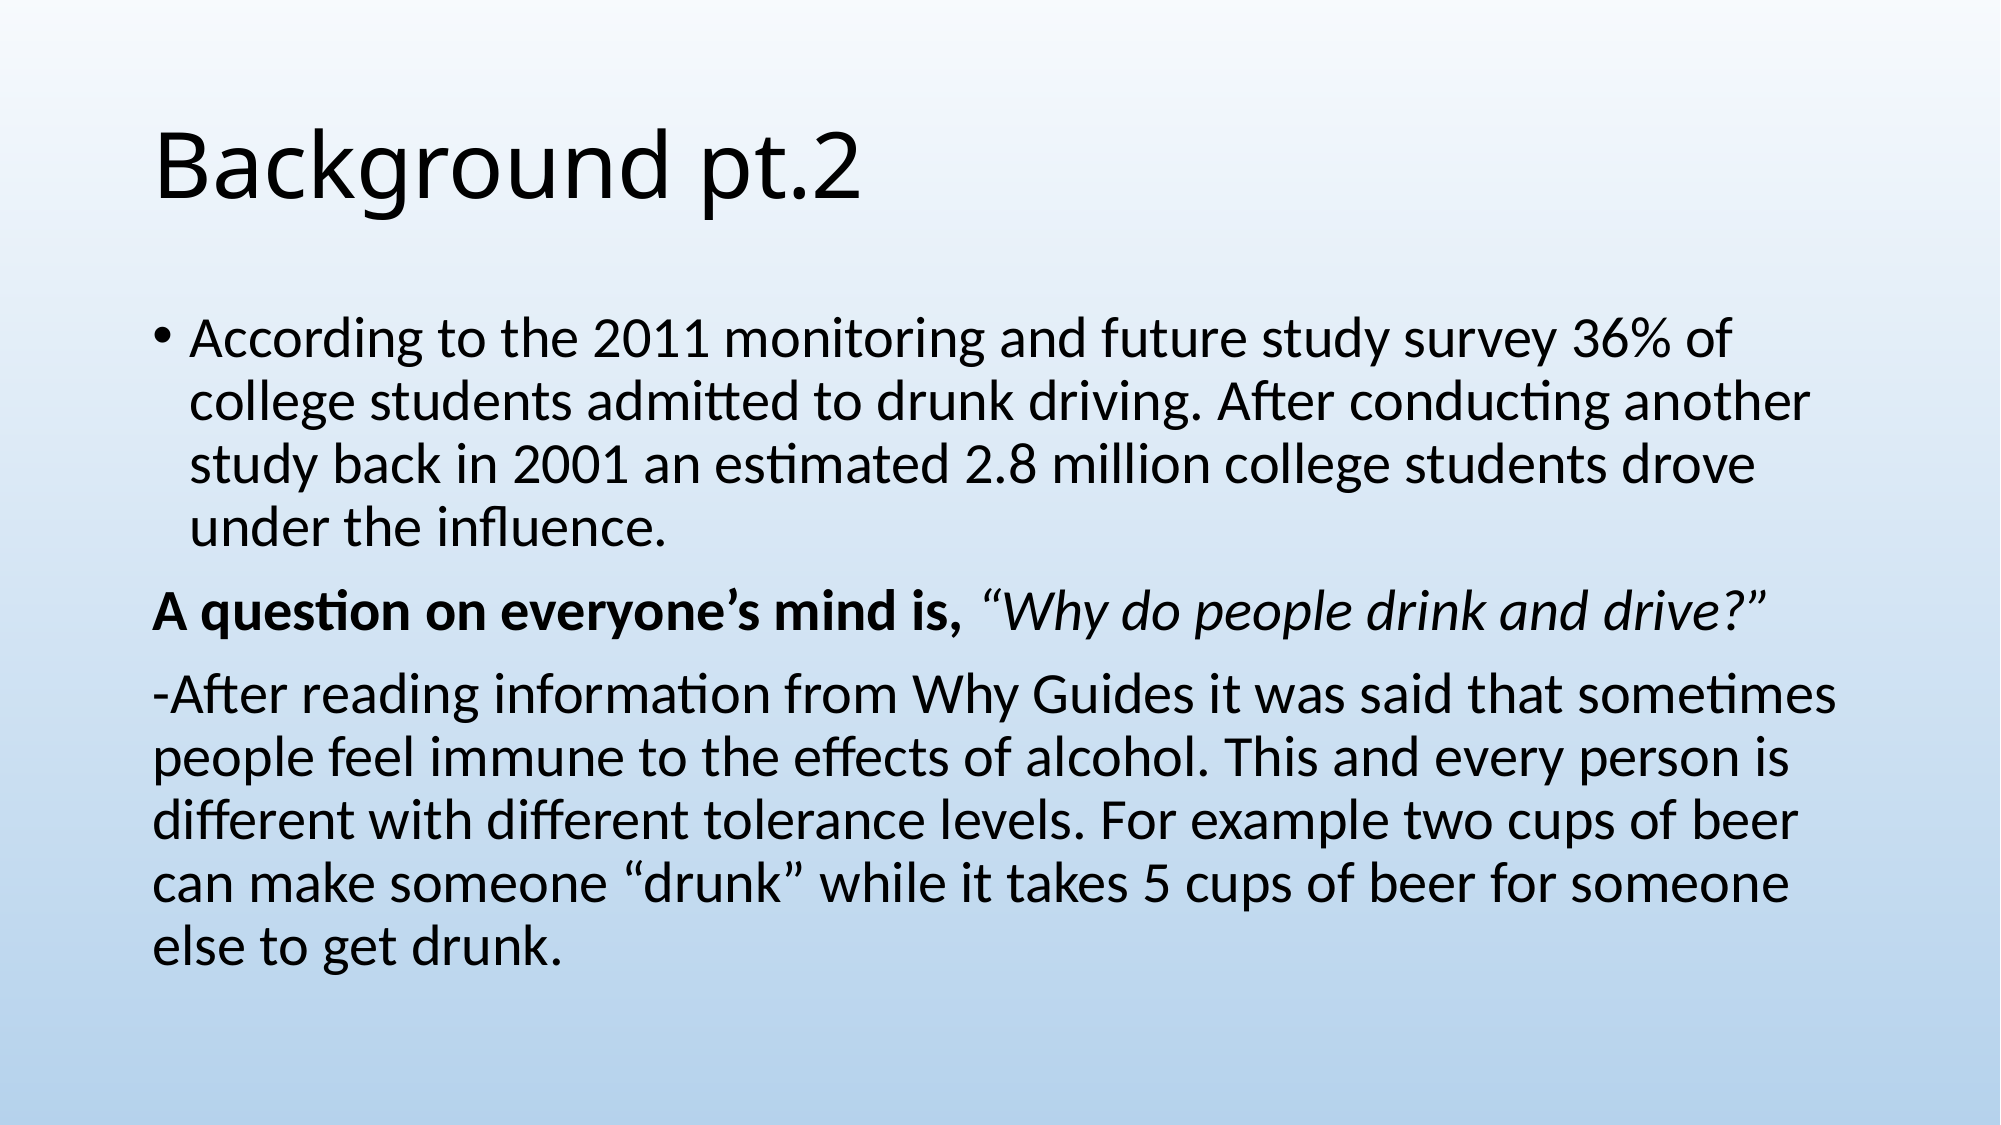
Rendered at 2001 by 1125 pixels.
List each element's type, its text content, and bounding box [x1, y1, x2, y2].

title Background pt.2 [137, 59, 1863, 278]
list According to the 2011 monitoring and future study survey 36% of college students admitted to drunk driving. After conducting another study back in 2001 an estimated 2.8 million college students drove under the influence. A question on everyone’s mind is, “Why do people drink and drive?” -After reading information from Why Guides it was said that sometimes people feel immune to the effects of alcohol. This and every person is different with different tolerance levels. For example two cups of beer can make someone “drunk” while it takes 5 cups of beer for someone else to get drunk. [137, 299, 1863, 1014]
